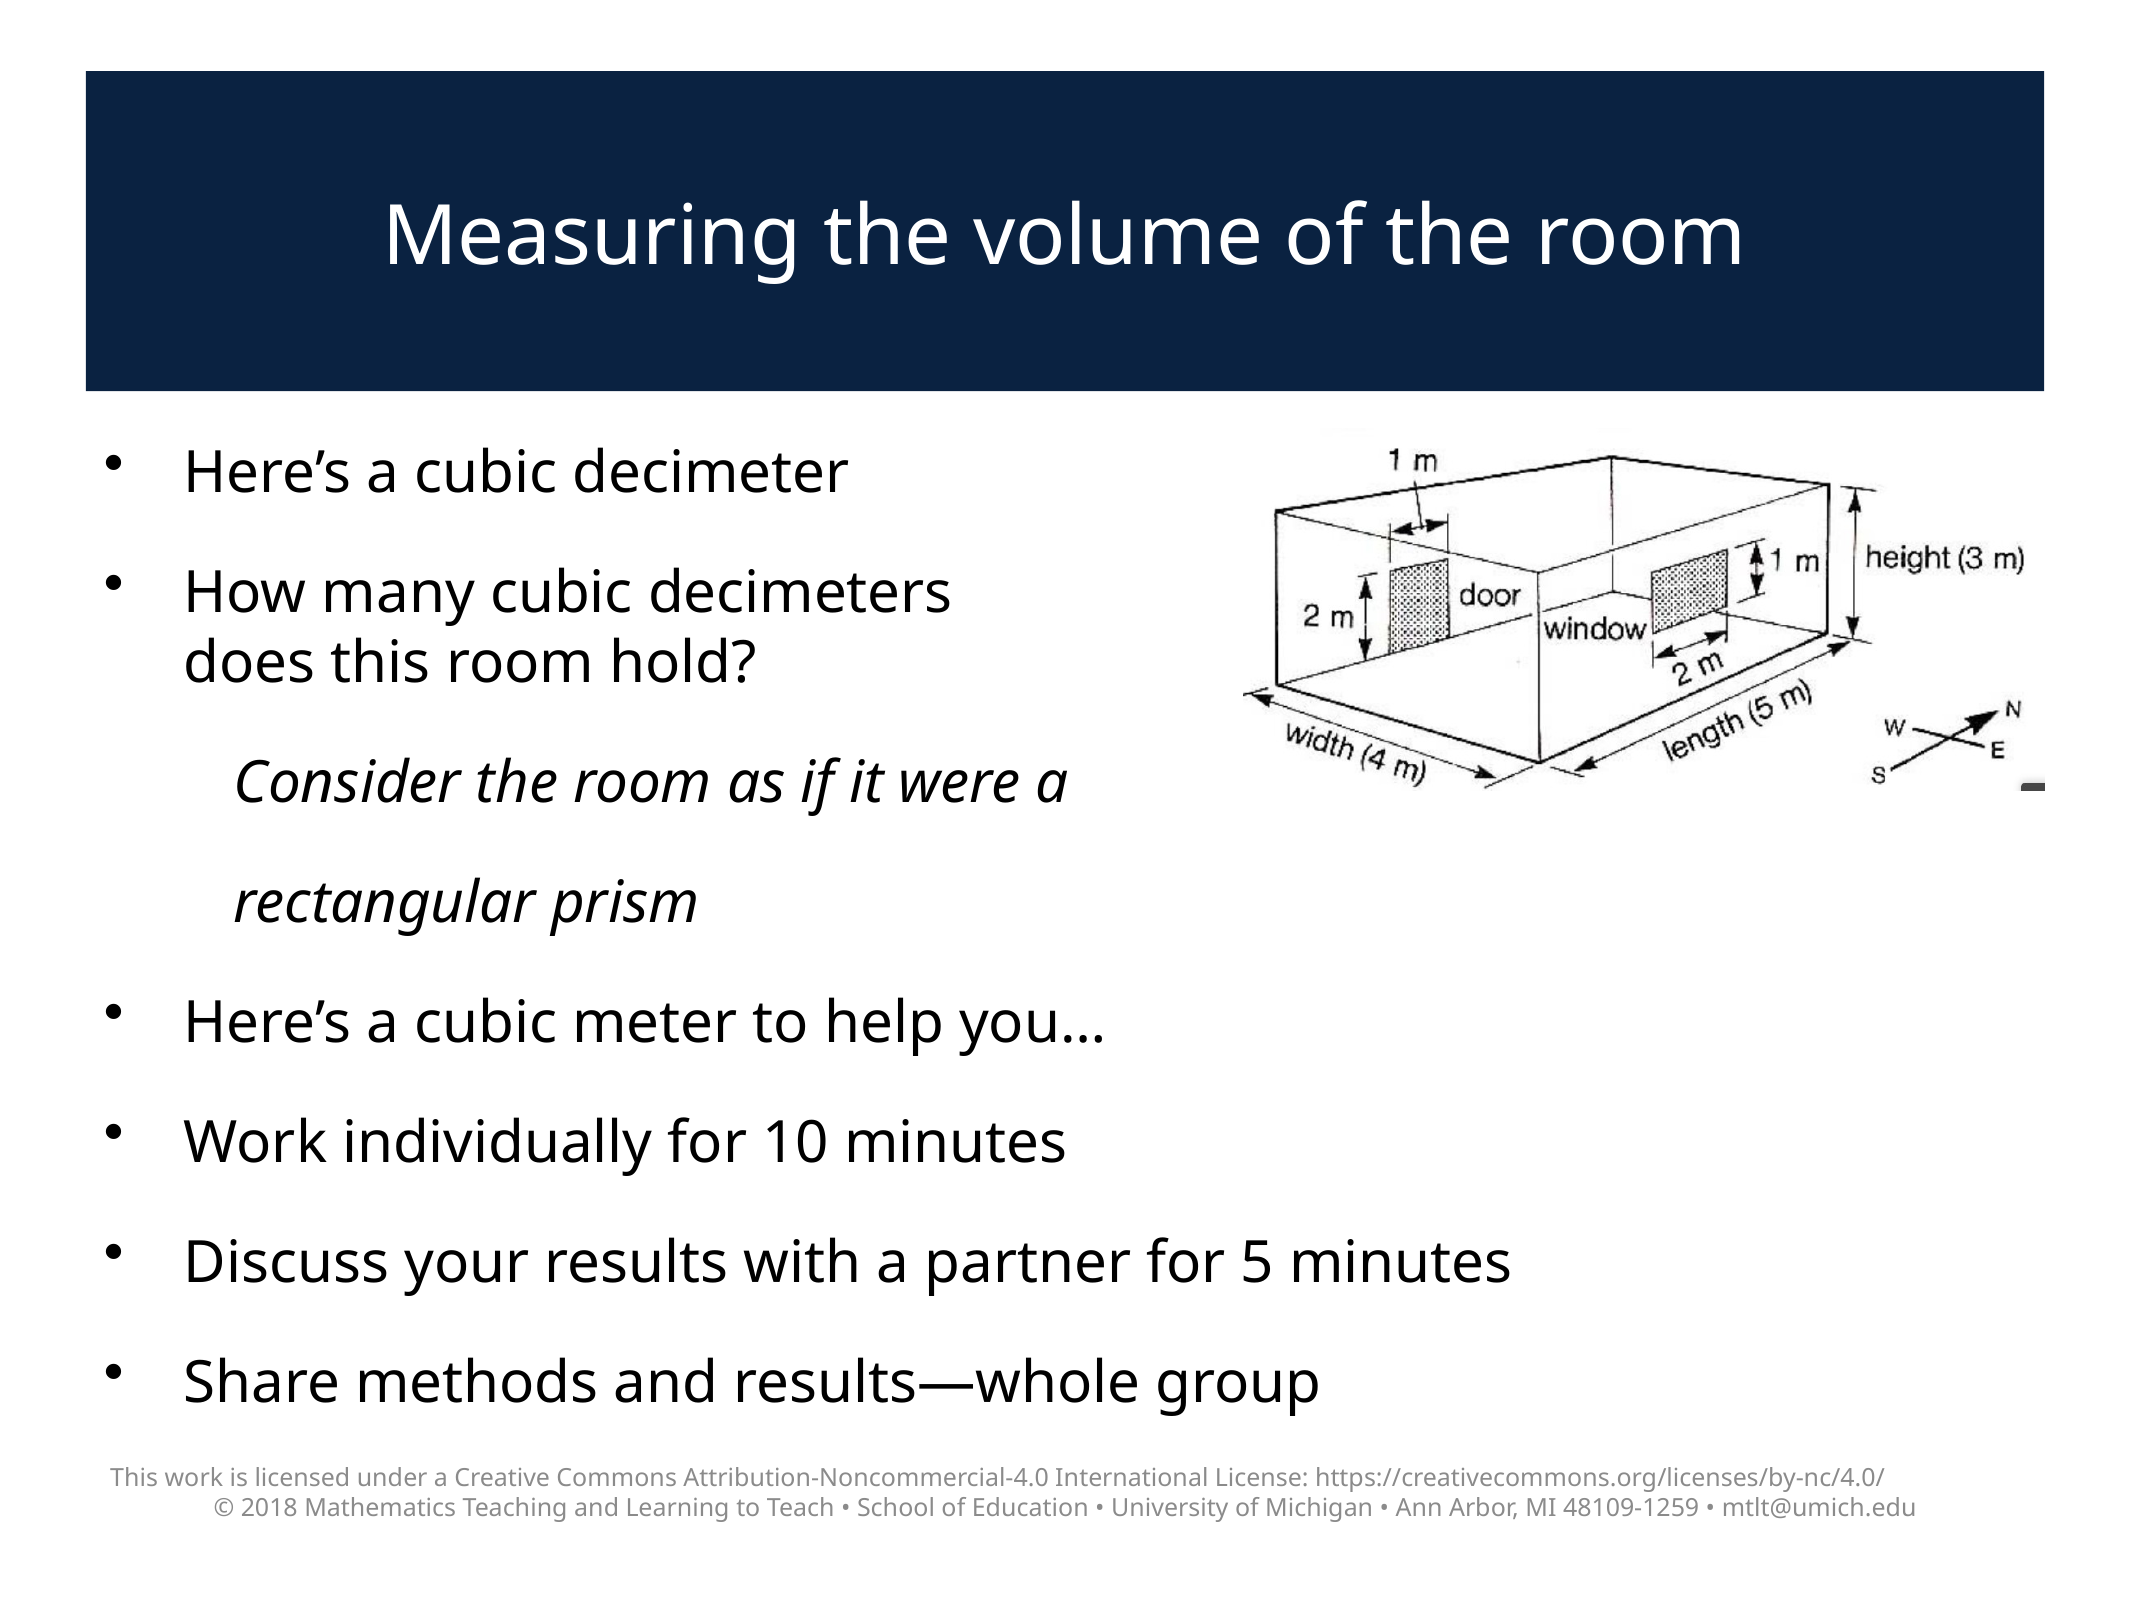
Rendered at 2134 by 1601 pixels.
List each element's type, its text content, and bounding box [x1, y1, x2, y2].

title Measuring the volume of the room [85, 71, 2045, 392]
list Here’s a cubic decimeter How many cubic decimeters does this room hold? Consider the room as if it were a rectangular prism Here’s a cubic meter to help you… Work individually for 10 minutes Discuss your results with a partner for 5 minutes Share methods and results—whole group [88, 426, 2045, 1430]
picture [1243, 428, 2045, 792]
